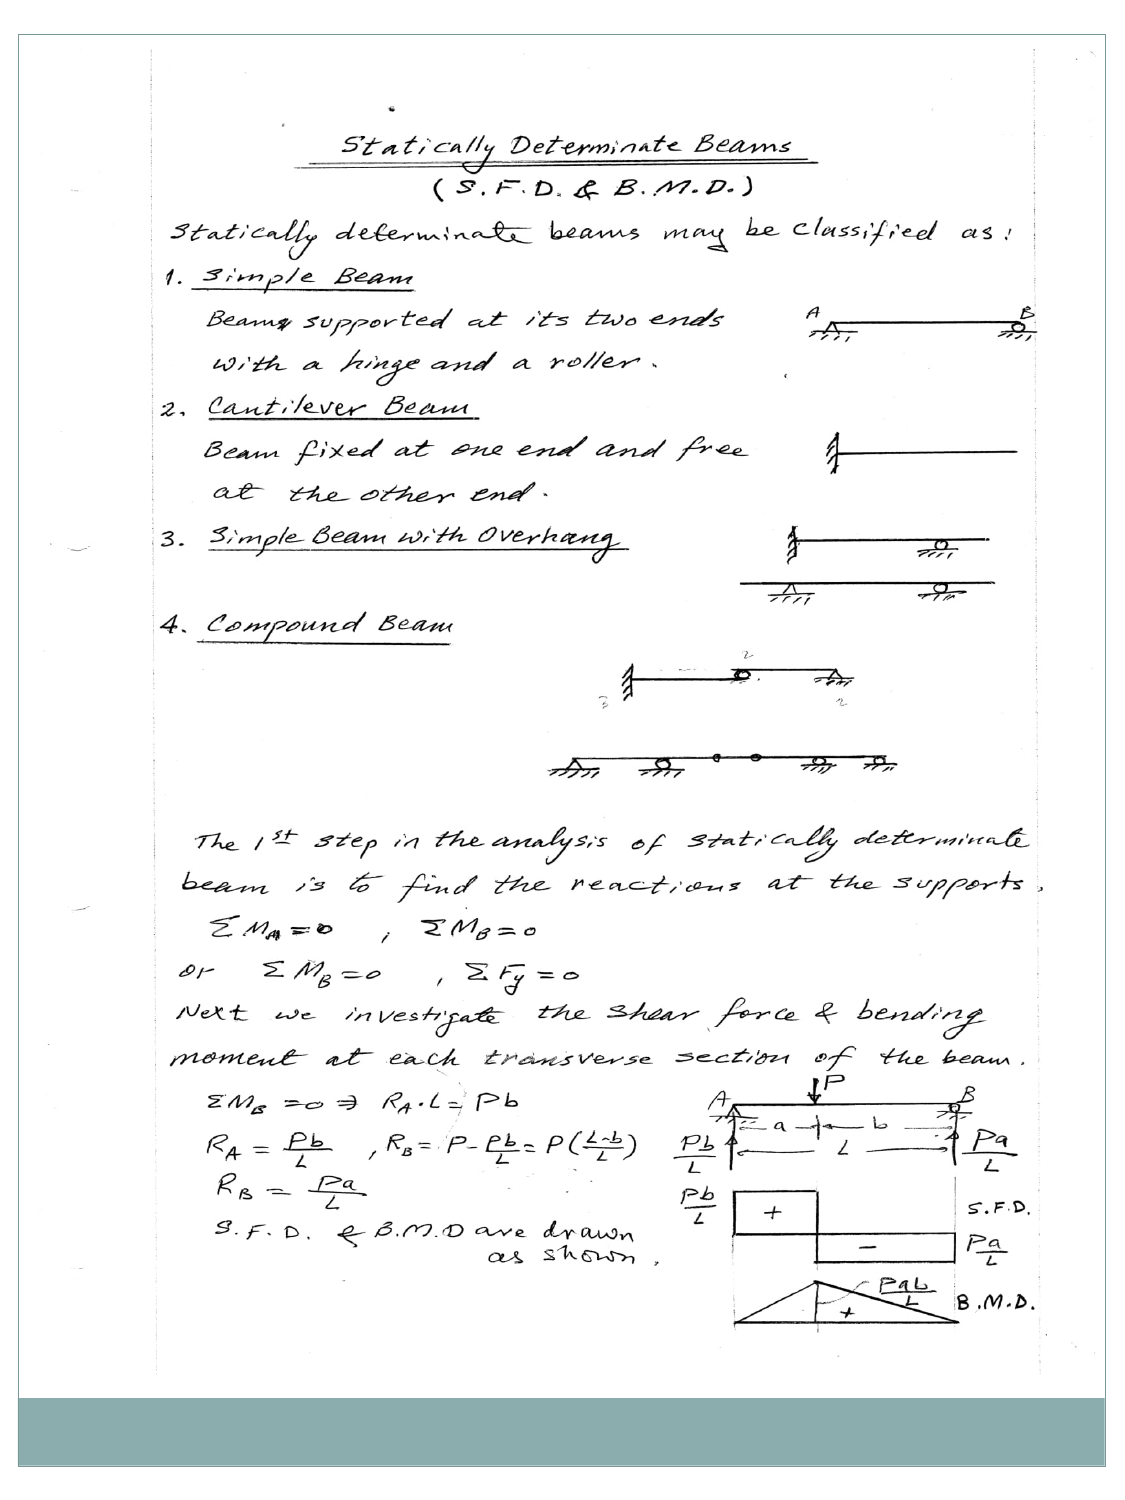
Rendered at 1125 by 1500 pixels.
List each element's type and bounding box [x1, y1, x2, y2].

picture [38, 49, 1096, 1376]
